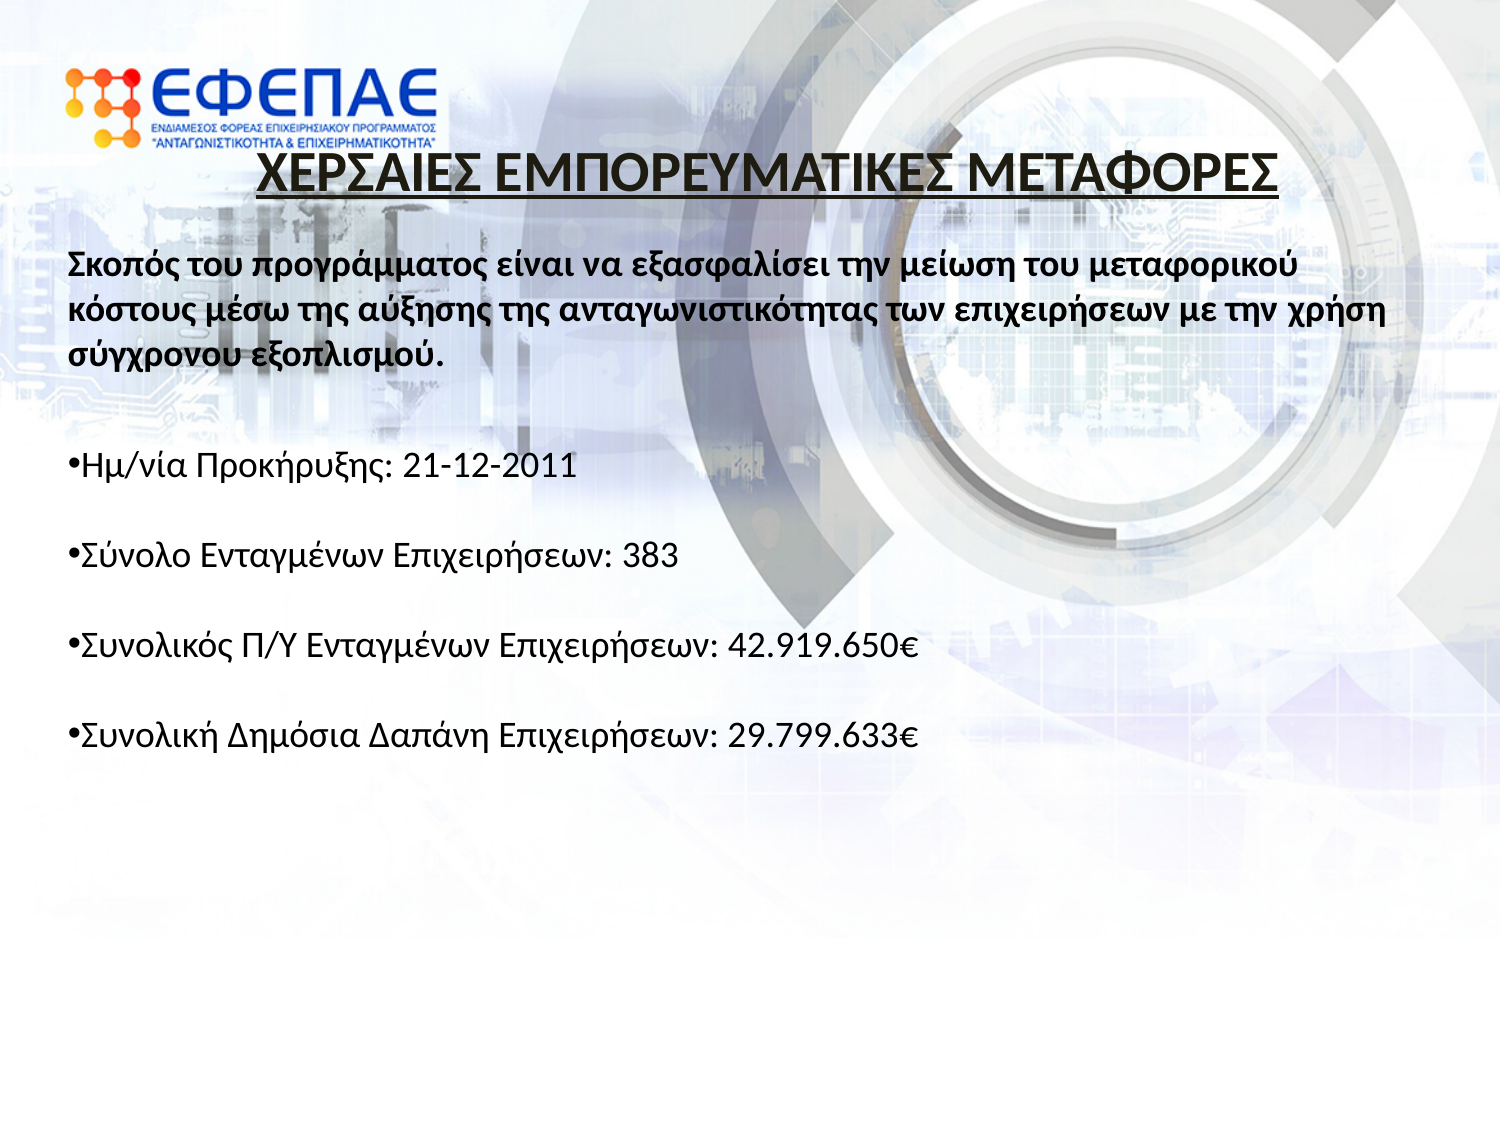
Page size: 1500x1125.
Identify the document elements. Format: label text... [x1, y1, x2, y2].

text_box Σκοπός του προγράμματος είναι να εξασφαλίσει την μείωση του μεταφορικού κόστους μέσω της αύξησης της ανταγωνιστικότητας των επιχειρήσεων με την χρήση σύγχρονου εξοπλισμού. [53, 231, 1436, 427]
text_box Ημ/νία Προκήρυξης: 21-12-2011 Σύνολο Ενταγμένων Επιχειρήσεων: 383 Συνολικός Π/Υ Ενταγμένων Επιχειρήσεων: 42.919.650€ Συνολική Δημόσια Δαπάνη Επιχειρήσεων: 29.799.633€ [53, 432, 1459, 763]
text_box ΧΕΡΣΑΙΕΣ ΕΜΠΟΡΕΥΜΑΤΙΚΕΣ ΜΕΤΑΦΟΡΕΣ [76, 125, 1459, 211]
picture [0, 0, 1500, 1125]
